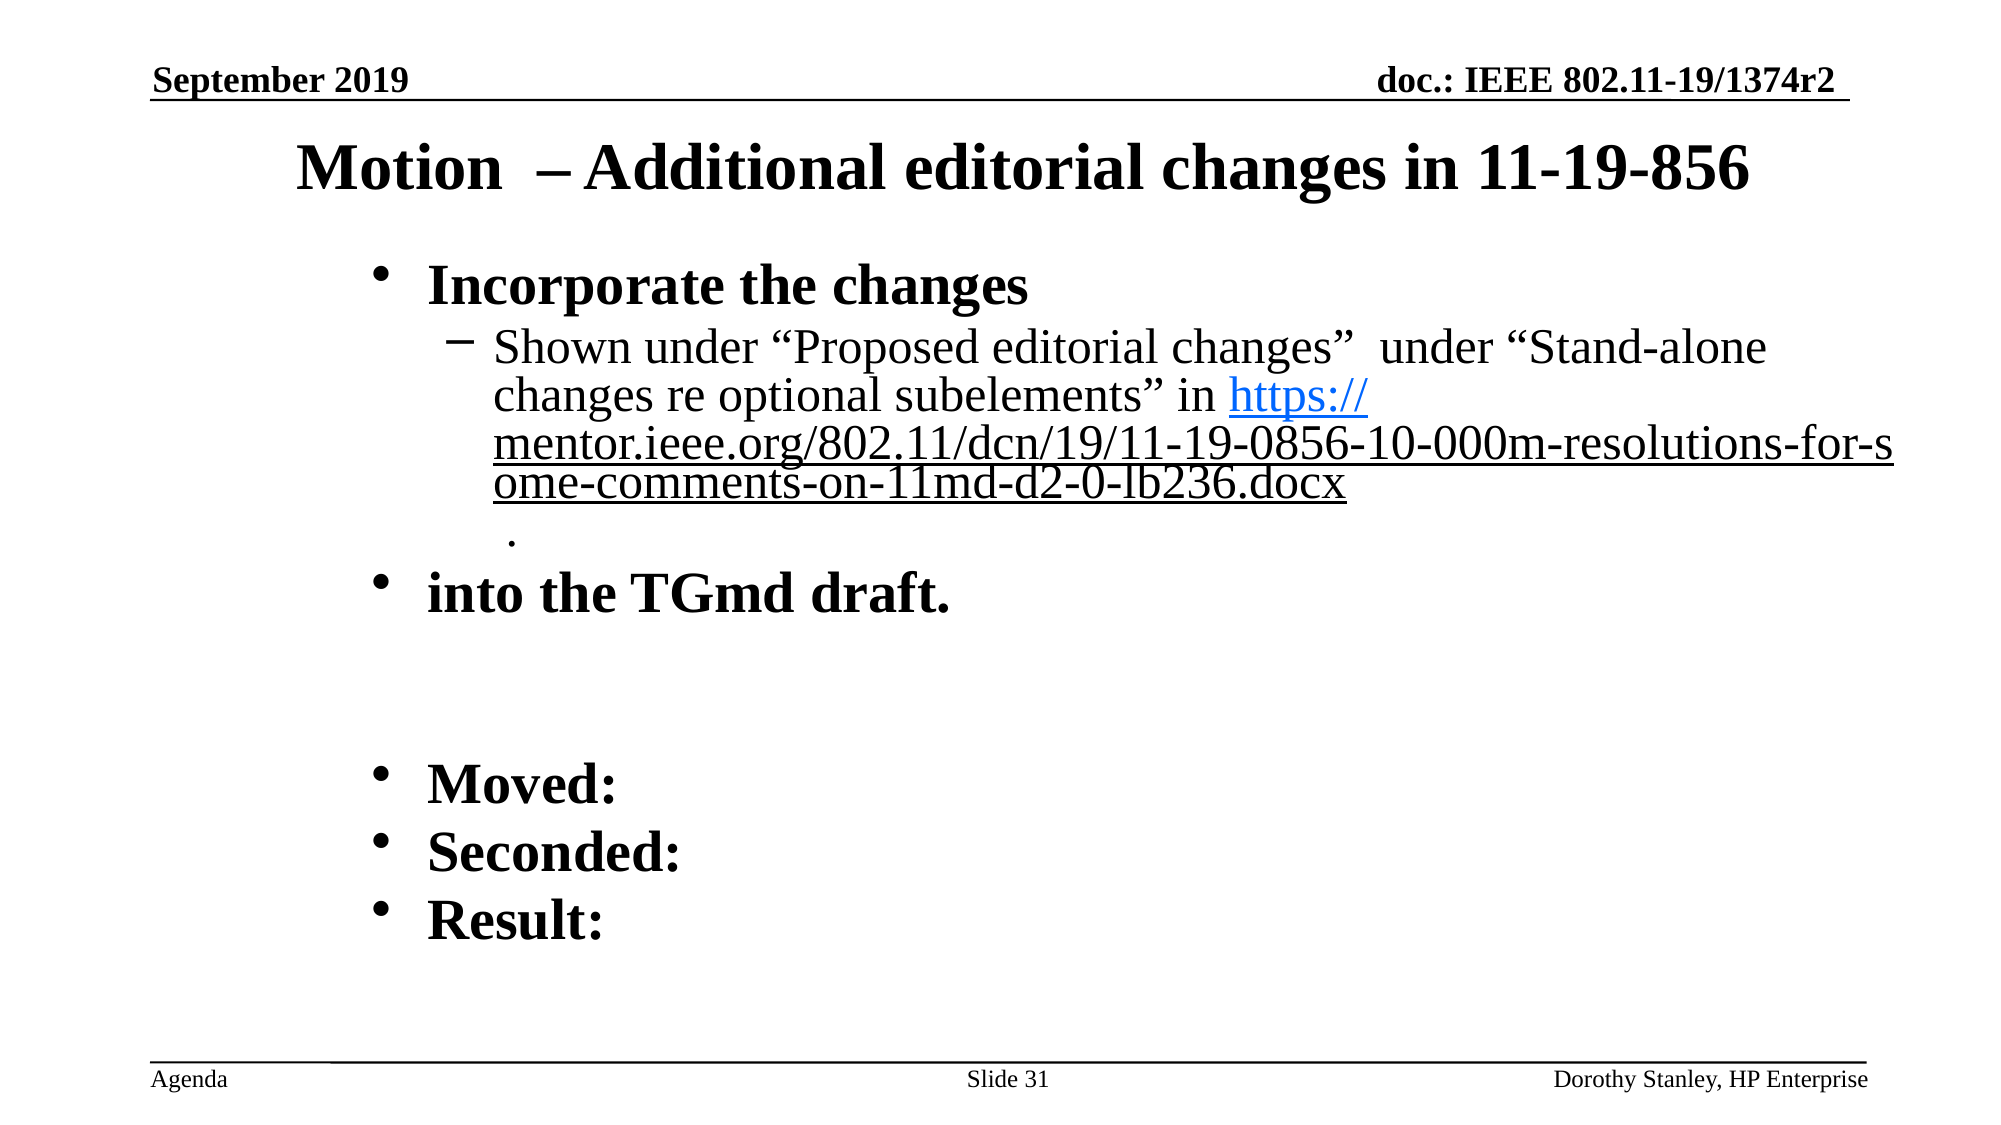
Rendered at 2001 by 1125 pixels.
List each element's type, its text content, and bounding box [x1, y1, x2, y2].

slide_number Slide 31 [966, 1062, 1051, 1093]
list Incorporate the changes Shown under “Proposed editorial changes” under “Stand-alone changes re optional subelements” in https://mentor.ieee.org/802.11/dcn/19/11-19-0856-10-000m-resolutions-for-some-comments-on-11md-d2-0-lb236.docx . into the TGmd draft. Moved: Seconded: Result: [356, 251, 1911, 1002]
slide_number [152, 54, 567, 100]
footer Dorothy Stanley, HP Enterprise [1549, 1062, 1869, 1093]
title Motion – Additional editorial changes in 11-19-856 [200, 75, 1850, 250]
